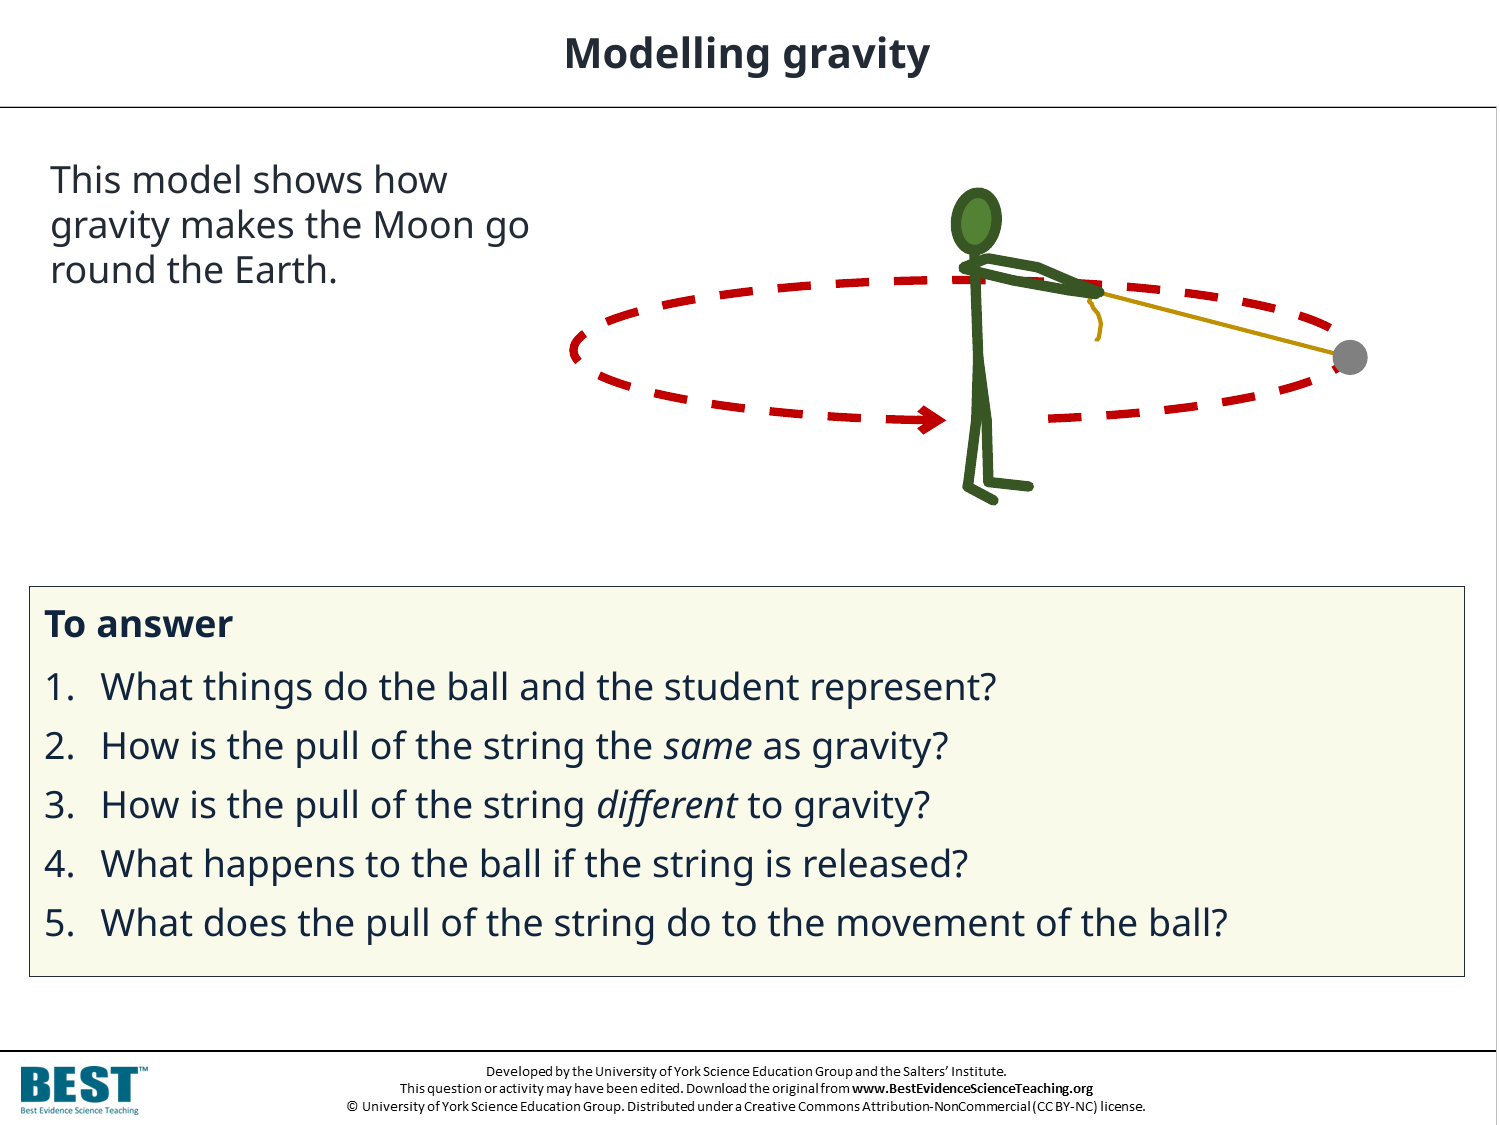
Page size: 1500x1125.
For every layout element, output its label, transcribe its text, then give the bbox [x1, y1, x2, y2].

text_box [573, 192, 1368, 501]
text_box Modelling gravity [23, 4, 1471, 99]
picture [0, 106, 1497, 1125]
